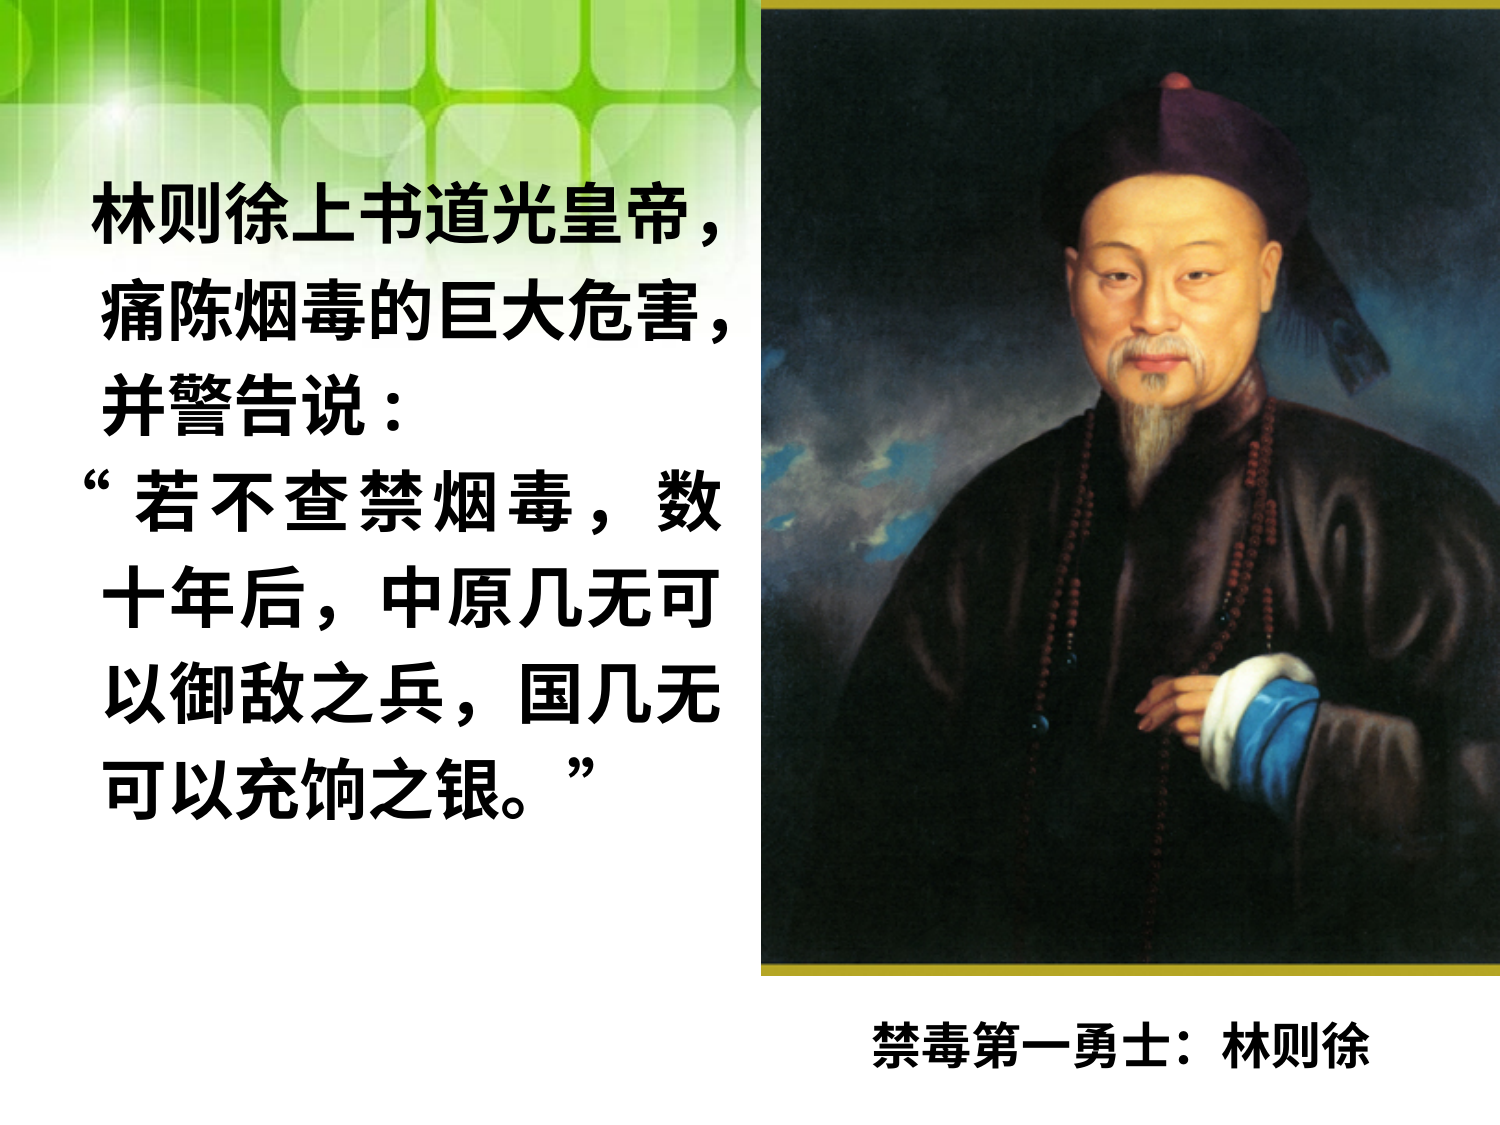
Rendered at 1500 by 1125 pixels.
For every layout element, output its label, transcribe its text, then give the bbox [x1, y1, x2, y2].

list 林则徐上书道光皇帝，痛陈烟毒的巨大危害，并警告说: “若不查禁烟毒，数十年后，中原几无可以御敌之兵，国几无可以充饷之银。” [29, 148, 739, 976]
picture [0, 0, 1500, 1125]
text_box 禁毒第一勇士：林则徐 [856, 1007, 1412, 1082]
